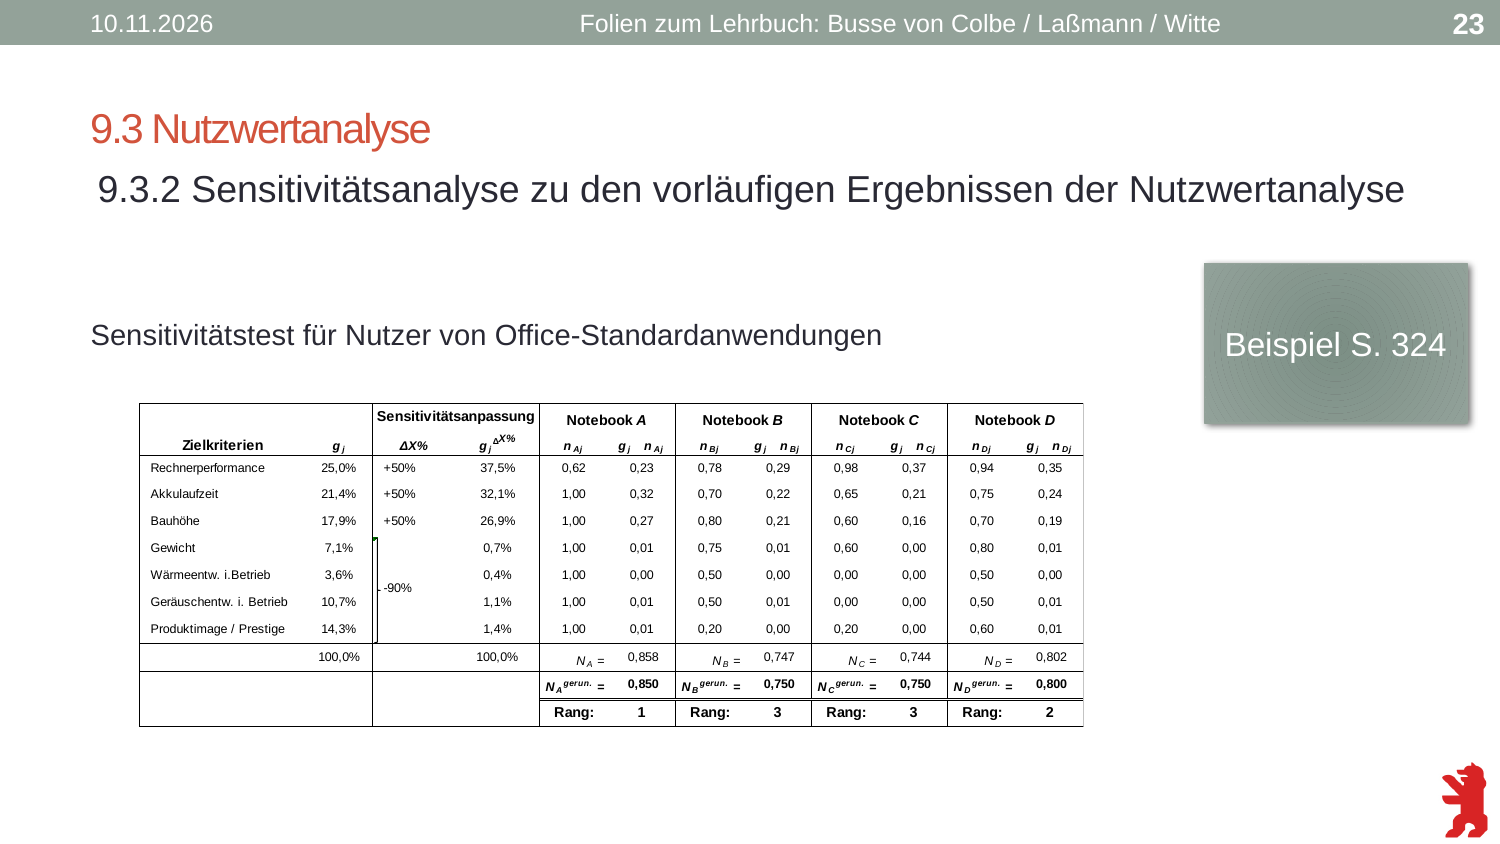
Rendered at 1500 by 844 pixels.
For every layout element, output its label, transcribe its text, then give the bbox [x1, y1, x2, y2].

slide_number 23 [1325, 2, 1500, 43]
text_box Beispiel S. 324 [1204, 263, 1468, 424]
picture [1434, 760, 1500, 844]
picture [138, 403, 1085, 728]
footer Folien zum Lehrbuch: Busse von Colbe / Laßmann / Witte [562, 2, 1238, 43]
title 9.3 Nutzwertanalyse [75, 65, 1500, 188]
text_box 9.3.2 Sensitivitätsanalyse zu den vorläufigen Ergebnissen der Nutzwertanalyse [82, 157, 1421, 217]
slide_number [75, 2, 550, 43]
text_box Sensitivitätstest für Nutzer von Office-Standardanwendungen [75, 309, 899, 359]
